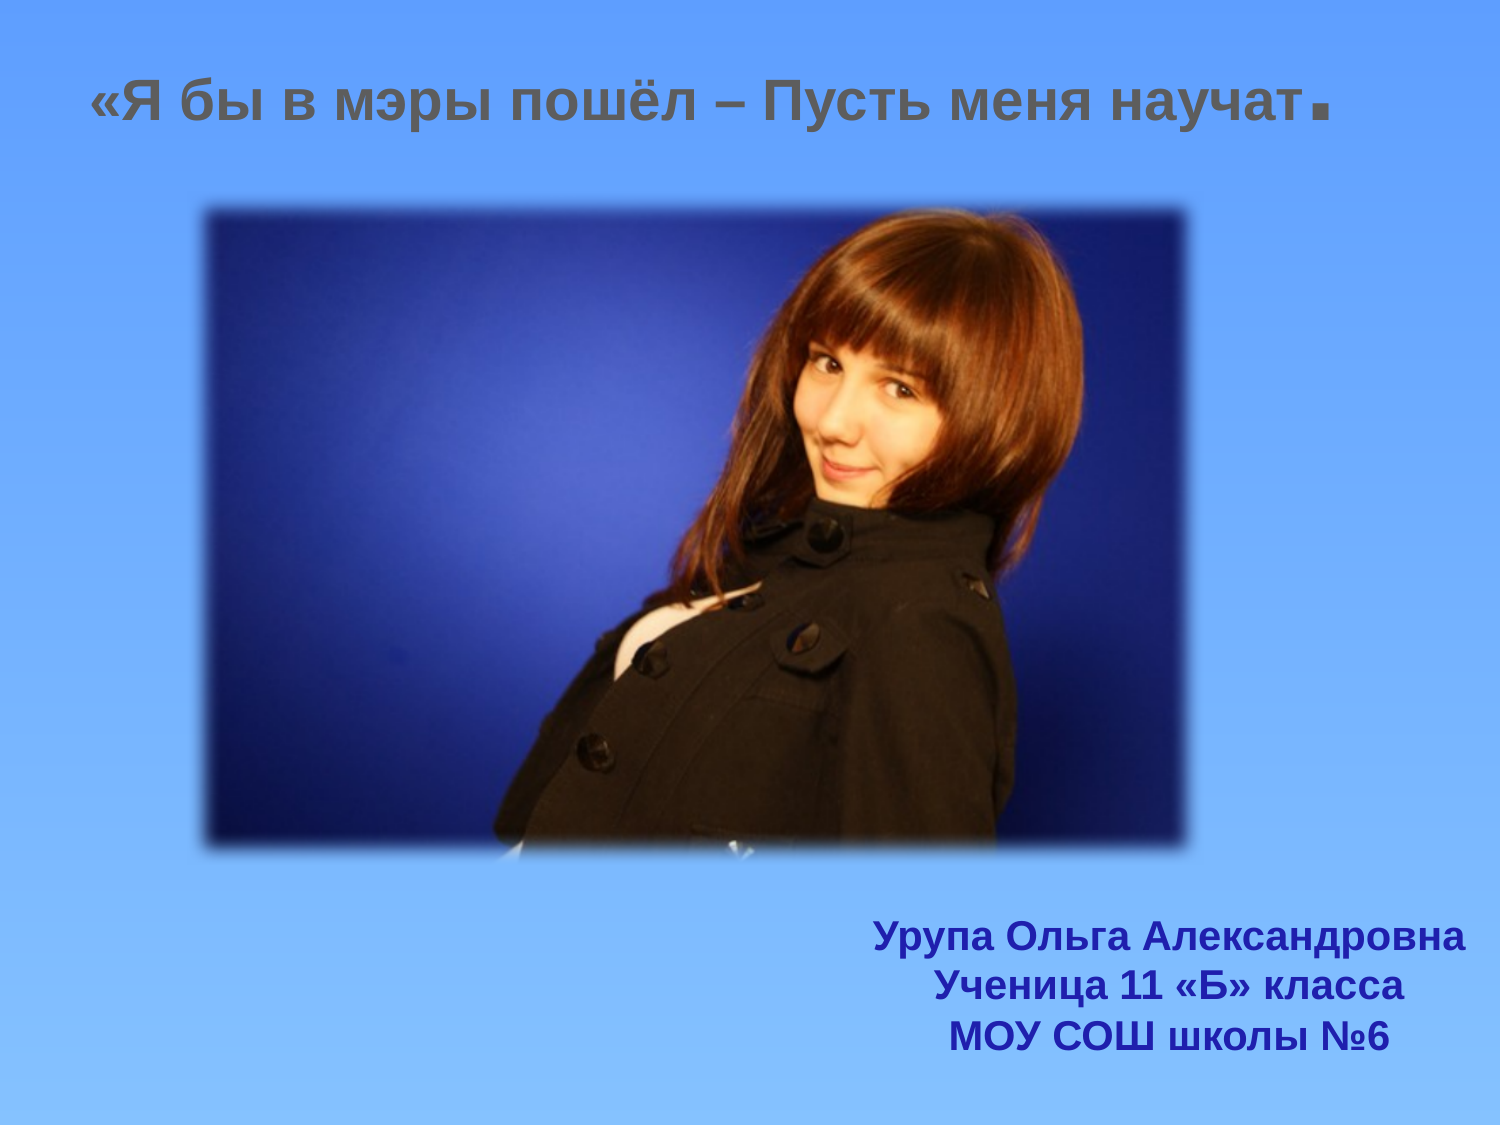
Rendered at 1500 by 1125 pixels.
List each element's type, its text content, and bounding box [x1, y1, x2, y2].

footer www.sliderpoint.org [512, 1024, 988, 1103]
text_box «Я бы в мэры пошёл – Пусть меня научат. [73, 0, 1383, 150]
text_box Урупа Ольга Александровна Ученица 11 «Б» класса МОУ СОШ школы №6 [857, 900, 1481, 1066]
picture [187, 191, 1204, 868]
